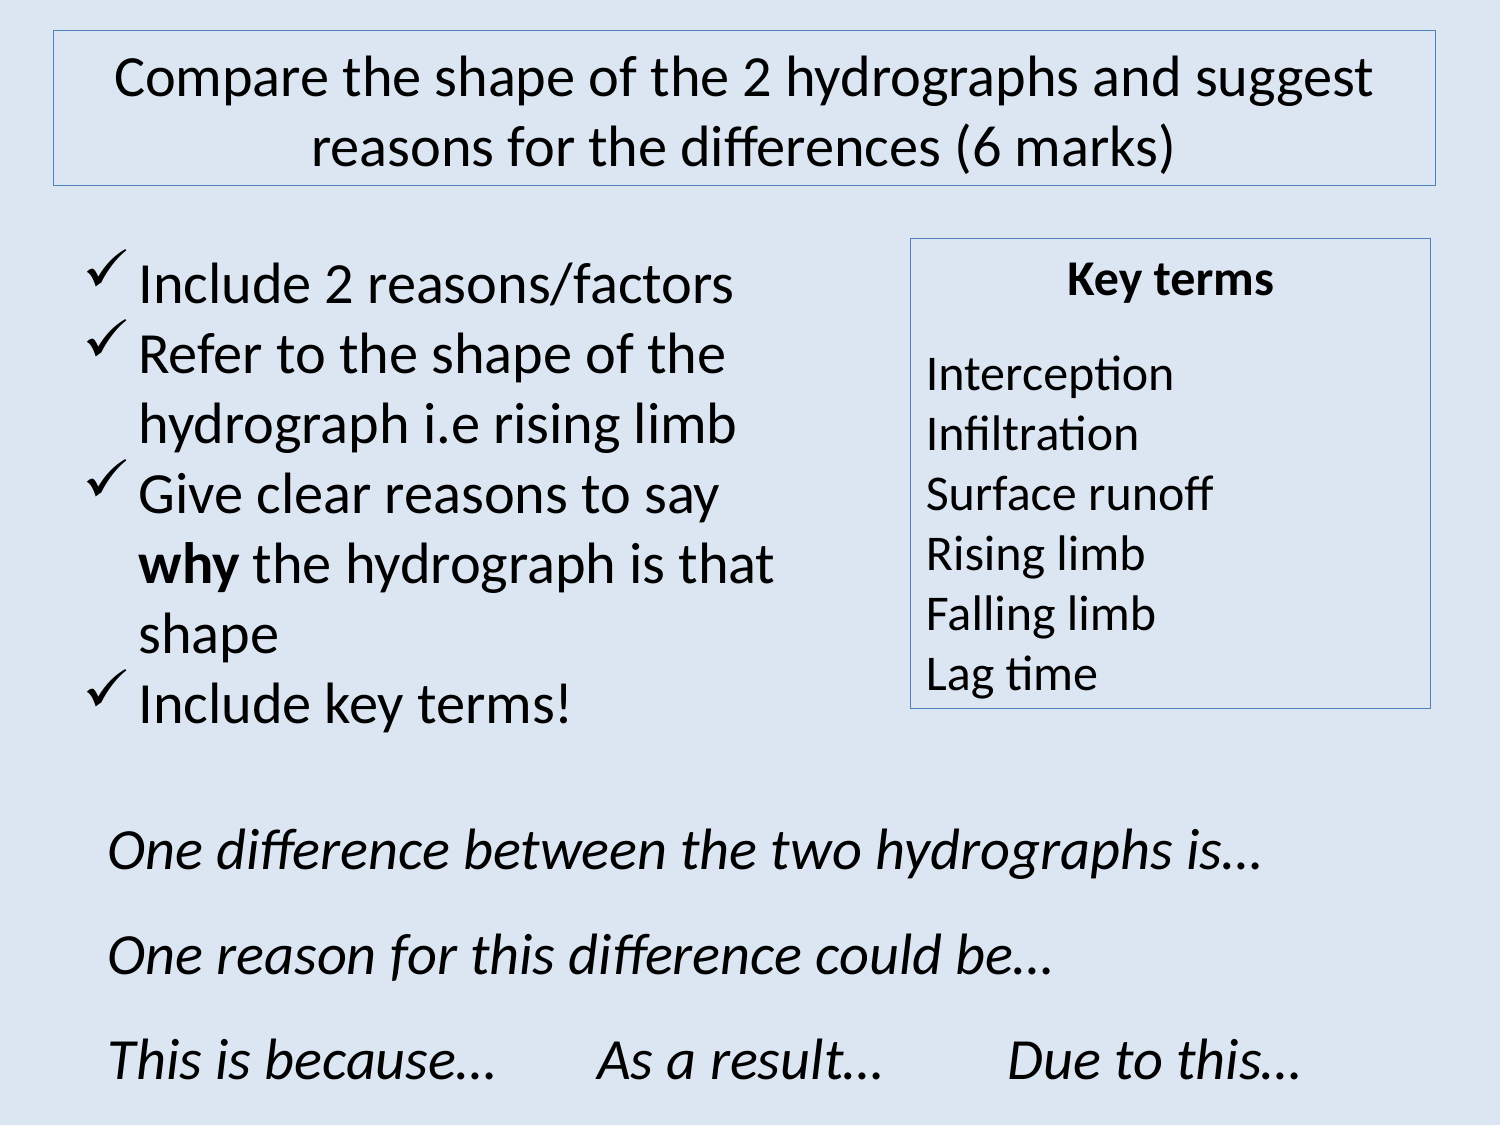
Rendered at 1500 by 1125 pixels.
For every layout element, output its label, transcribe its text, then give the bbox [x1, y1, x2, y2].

text_box Include 2 reasons/factors Refer to the shape of the hydrograph i.e rising limb Give clear reasons to say why the hydrograph is that shape Include key terms! [67, 208, 824, 743]
text_box Compare the shape of the 2 hydrographs and suggest reasons for the differences (6 marks) [53, 30, 1436, 186]
text_box Key terms Interception Infiltration Surface runoff Rising limb Falling limb Lag time [910, 238, 1431, 709]
text_box One difference between the two hydrographs is… One reason for this difference could be… This is because… As a result… Due to this… [92, 769, 1436, 1099]
